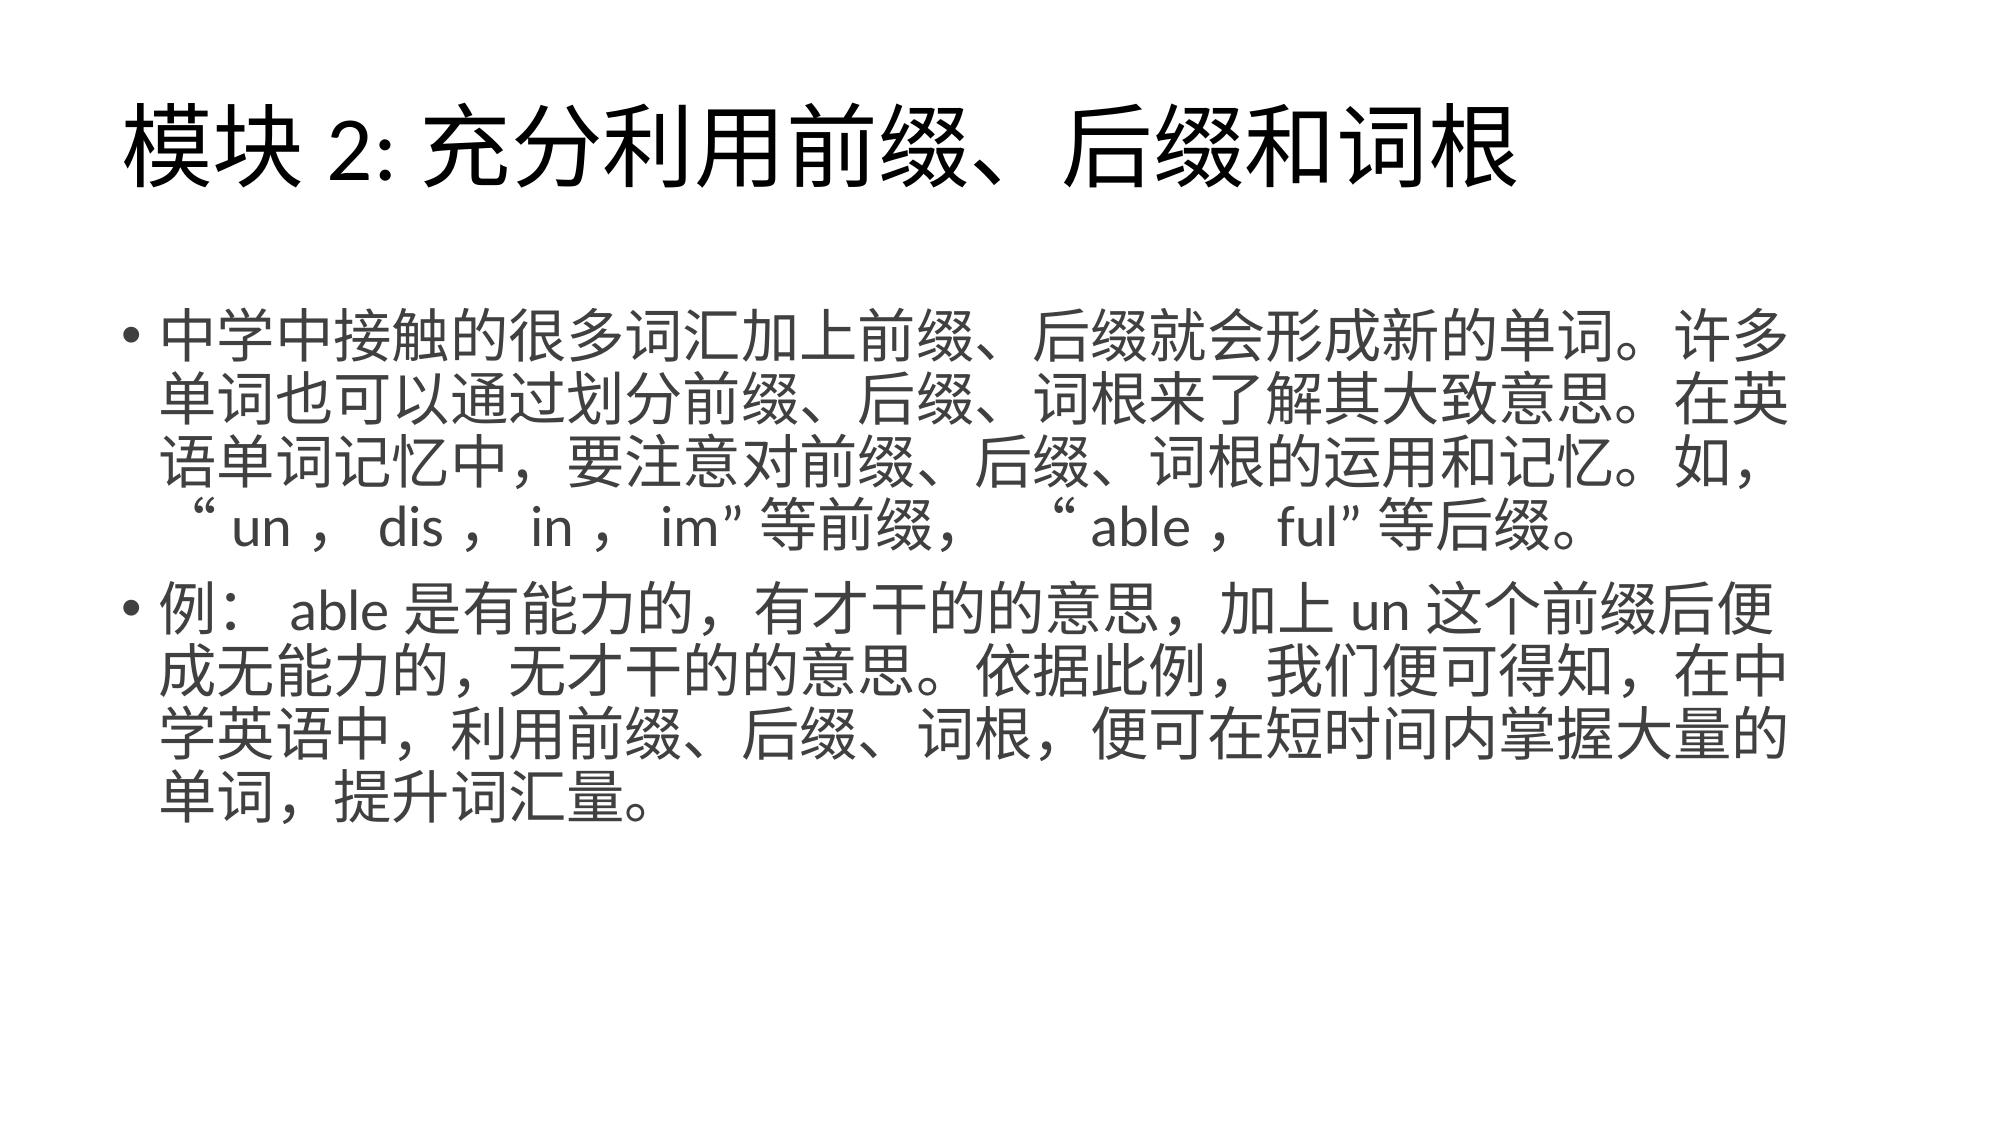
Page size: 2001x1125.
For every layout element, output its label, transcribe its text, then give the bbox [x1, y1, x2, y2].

title 模块2:充分利用前缀、后缀和词根 [106, 42, 1832, 260]
list 中学中接触的很多词汇加上前缀、后缀就会形成新的单词。许多单词也可以通过划分前缀、后缀、词根来了解其大致意思。在英语单词记忆中，要注意对前缀、后缀、词根的运用和记忆。如，“un，dis，in，im”等前缀， “able，ful”等后缀。 例：able是有能力的，有才干的的意思，加上un这个前缀后便成无能力的，无才干的的意思。依据此例，我们便可得知，在中学英语中，利用前缀、后缀、词根，便可在短时间内掌握大量的单词，提升词汇量。 [106, 299, 1832, 1014]
